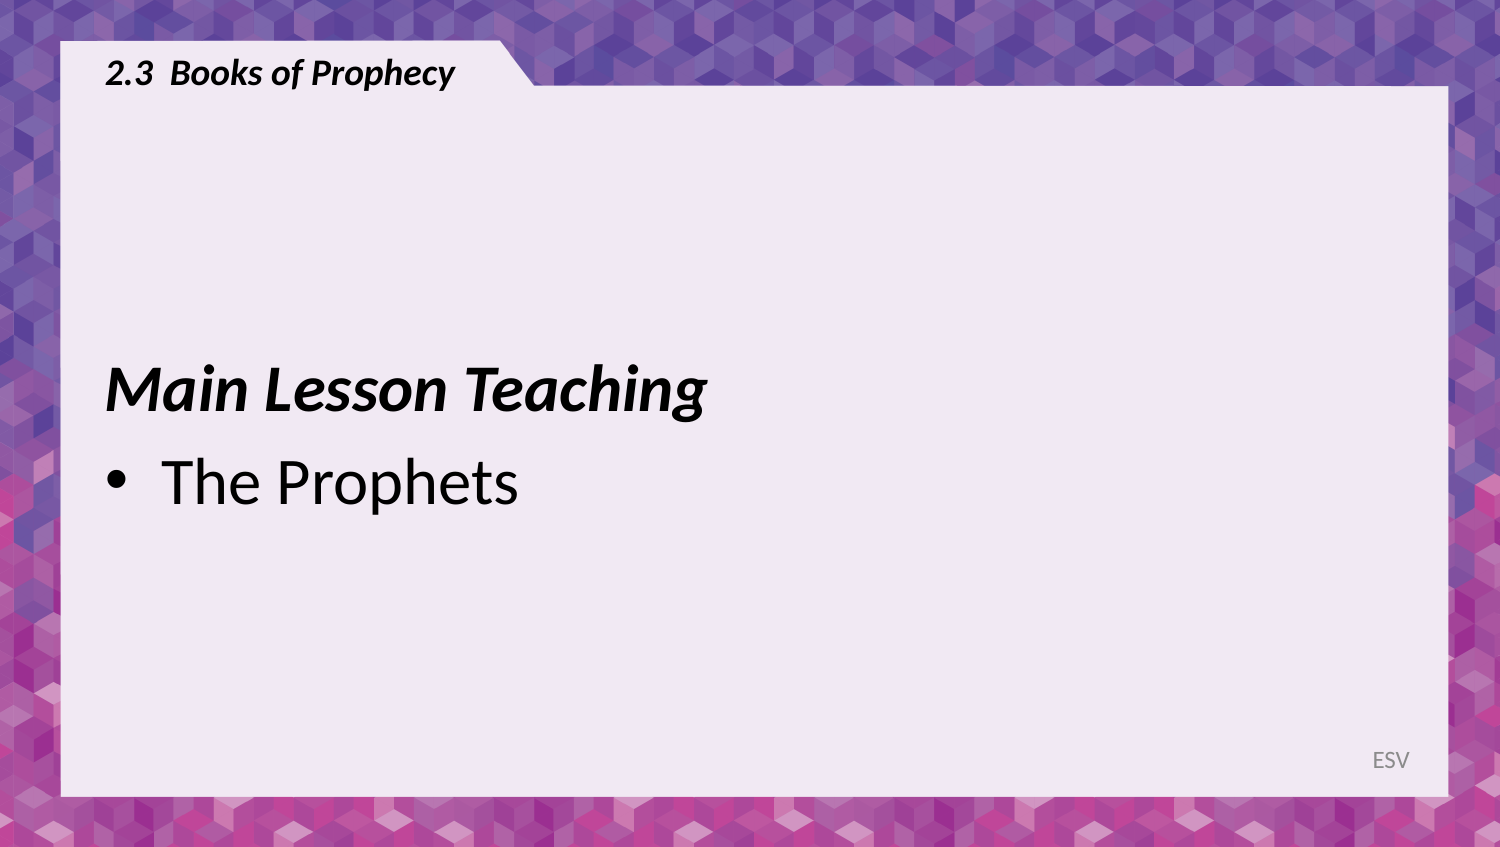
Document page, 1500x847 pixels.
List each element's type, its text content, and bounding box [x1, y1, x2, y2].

footer ESV [950, 736, 1425, 782]
list Main Lesson Teaching The Prophets [89, 141, 1403, 722]
picture [0, 0, 1500, 847]
title 2.3 Books of Prophecy [89, 33, 1420, 108]
